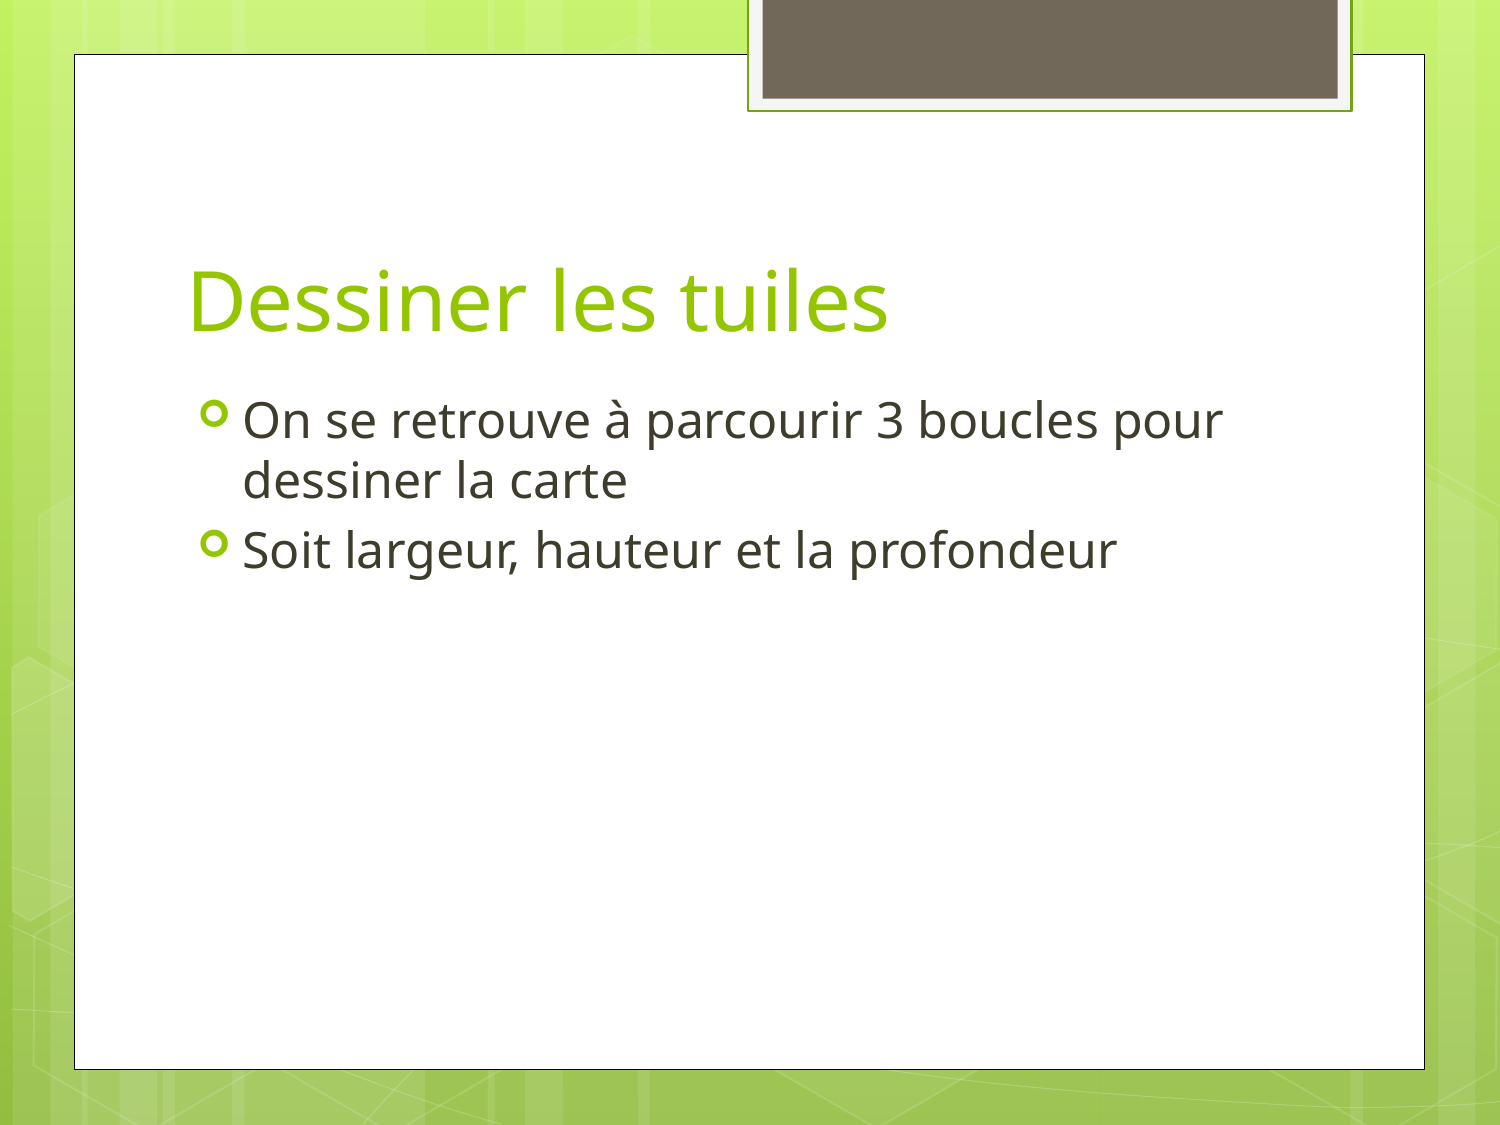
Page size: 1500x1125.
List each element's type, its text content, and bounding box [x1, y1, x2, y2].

list On se retrouve à parcourir 3 boucles pour dessiner la carte Soit largeur, hauteur et la profondeur [171, 381, 1283, 957]
title Dessiner les tuiles [171, 168, 1324, 357]
